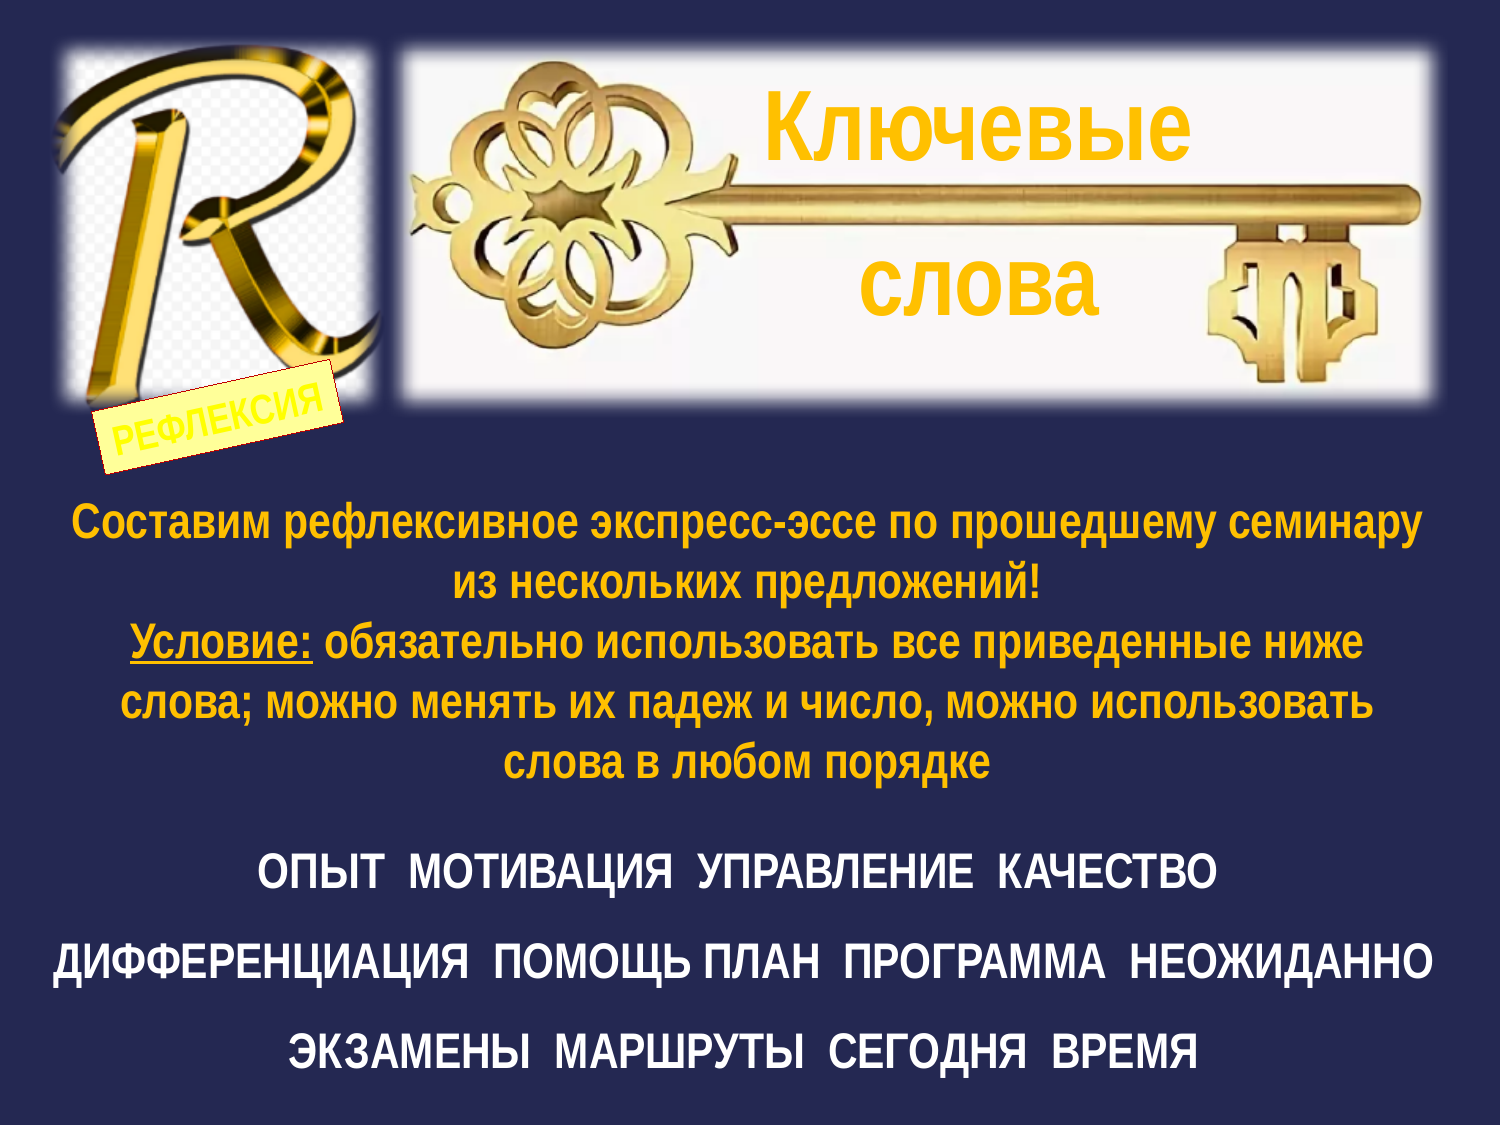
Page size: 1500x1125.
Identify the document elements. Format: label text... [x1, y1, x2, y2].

text_box РЕФЛЕКСИЯ [94, 426, 328, 475]
picture [47, 32, 1449, 418]
text_box ОПЫТ МОТИВАЦИЯ УПРАВЛЕНИЕ КАЧЕСТВО ДИФФЕРЕНЦИАЦИЯ ПОМОЩЬ ПЛАН ПРОГРАММА НЕОЖИДАННО ЭКЗАМЕНЫ МАРШРУТЫ СЕГОДНЯ ВРЕМЯ [30, 800, 1458, 1086]
text_box Составим рефлексивное экспресс-эссе по прошедшему семинару из нескольких предложений! Условие: обязательно использовать все приведенные ниже слова; можно менять их падеж и число, можно использовать слова в любом порядке [47, 481, 1448, 796]
